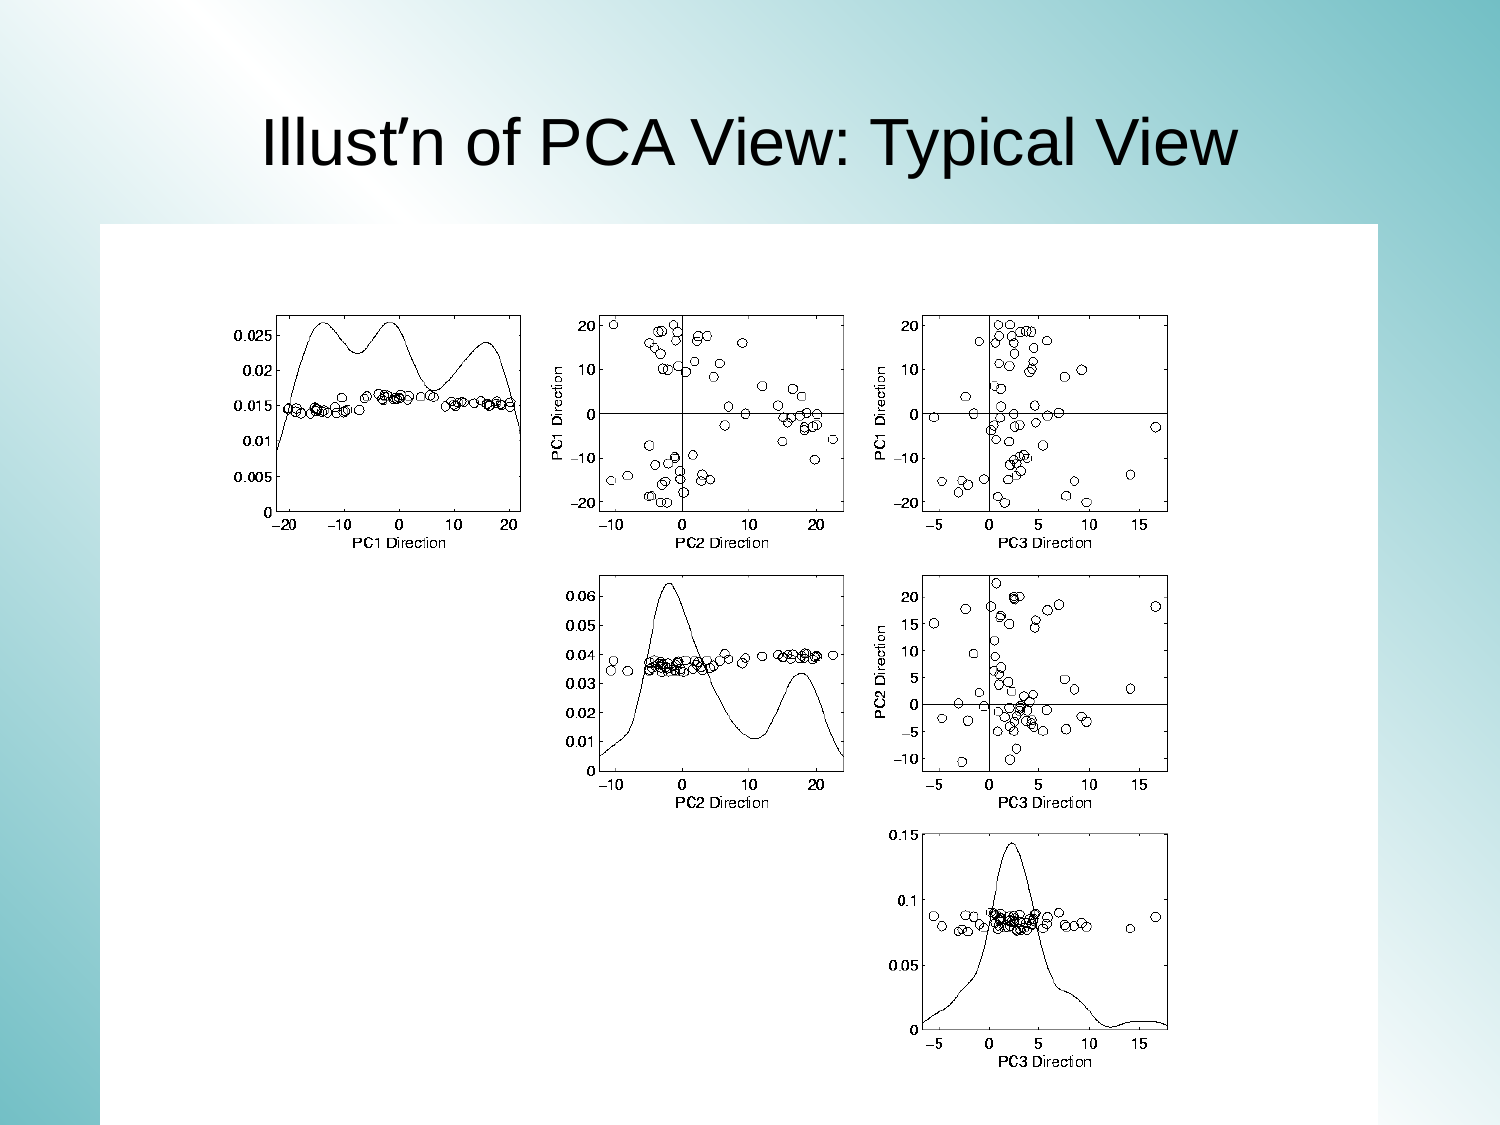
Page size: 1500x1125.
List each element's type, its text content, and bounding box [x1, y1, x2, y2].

title Illust’n of PCA View: Typical View [75, 45, 1425, 233]
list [99, 224, 1378, 1125]
